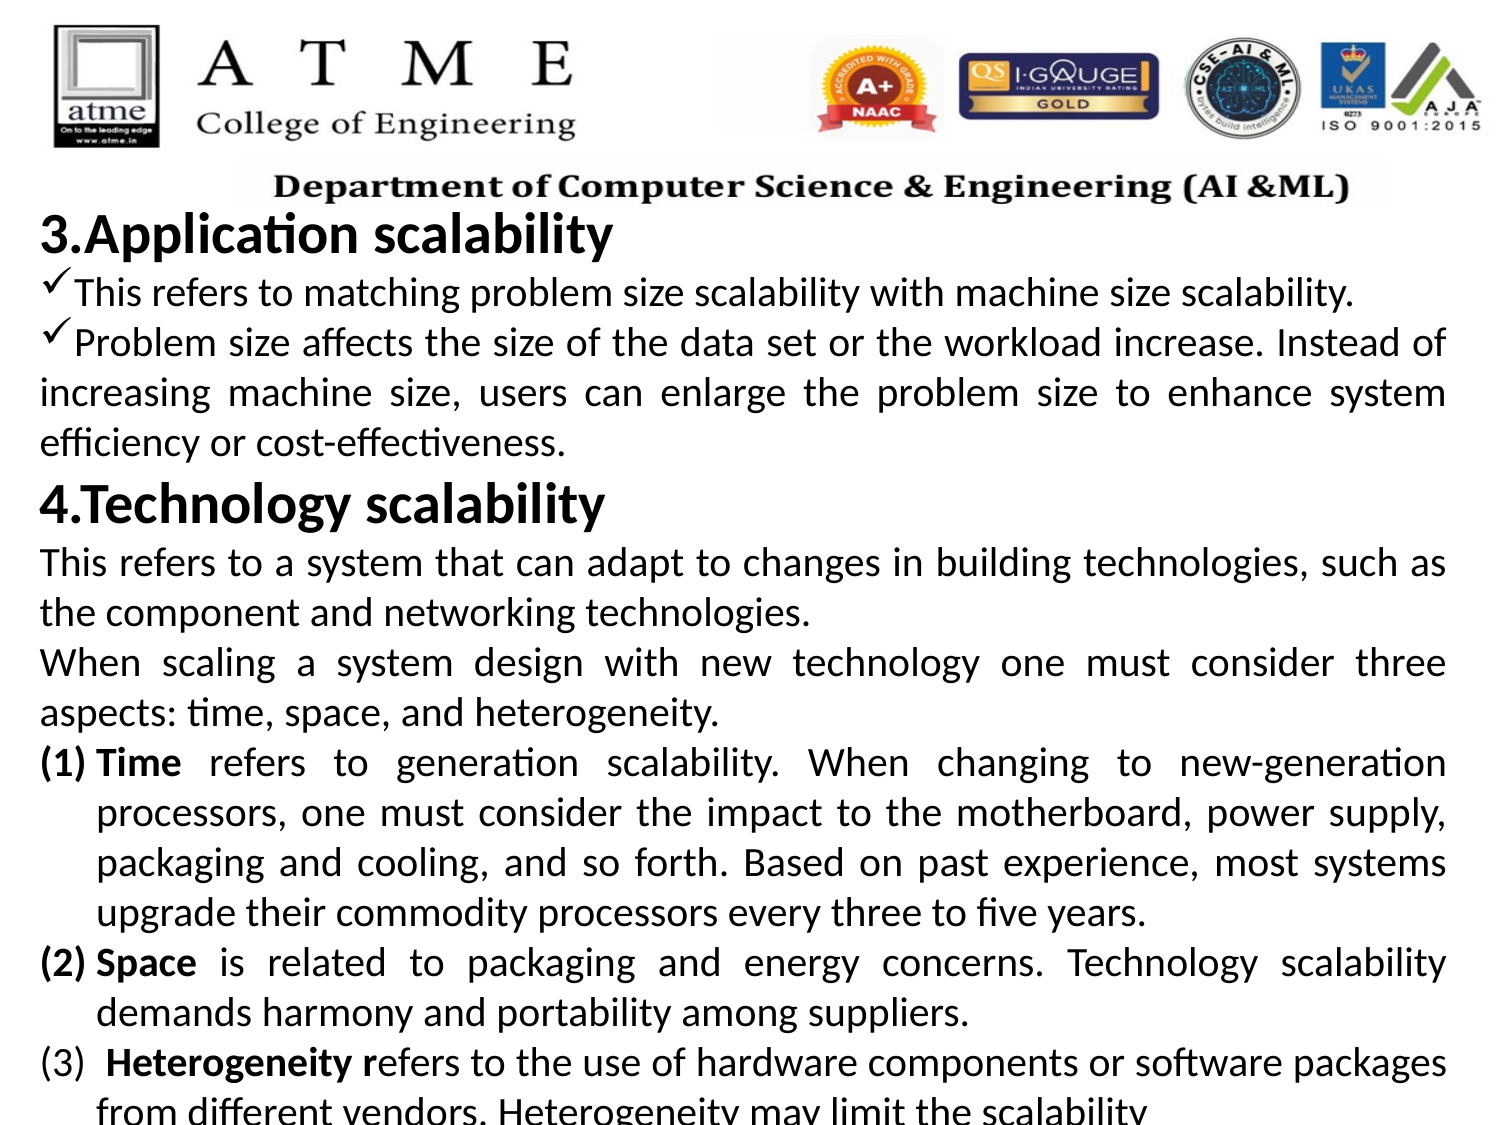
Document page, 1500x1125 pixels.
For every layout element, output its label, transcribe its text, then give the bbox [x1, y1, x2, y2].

text_box 3.Application scalability This refers to matching problem size scalability with machine size scalability. Problem size affects the size of the data set or the workload increase. Instead of increasing machine size, users can enlarge the problem size to enhance system efficiency or cost-effectiveness. 4.Technology scalability This refers to a system that can adapt to changes in building technologies, such as the component and networking technologies. When scaling a system design with new technology one must consider three aspects: time, space, and heterogeneity. Time refers to generation scalability. When changing to new-generation processors, one must consider the impact to the motherboard, power supply, packaging and cooling, and so forth. Based on past experience, most systems upgrade their commodity processors every three to five years. Space is related to packaging and energy concerns. Technology scalability demands harmony and portability among suppliers. Heterogeneity refers to the use of hardware components or software packages from different vendors. Heterogeneity may limit the scalability [24, 233, 1463, 1125]
picture [24, 0, 1500, 226]
